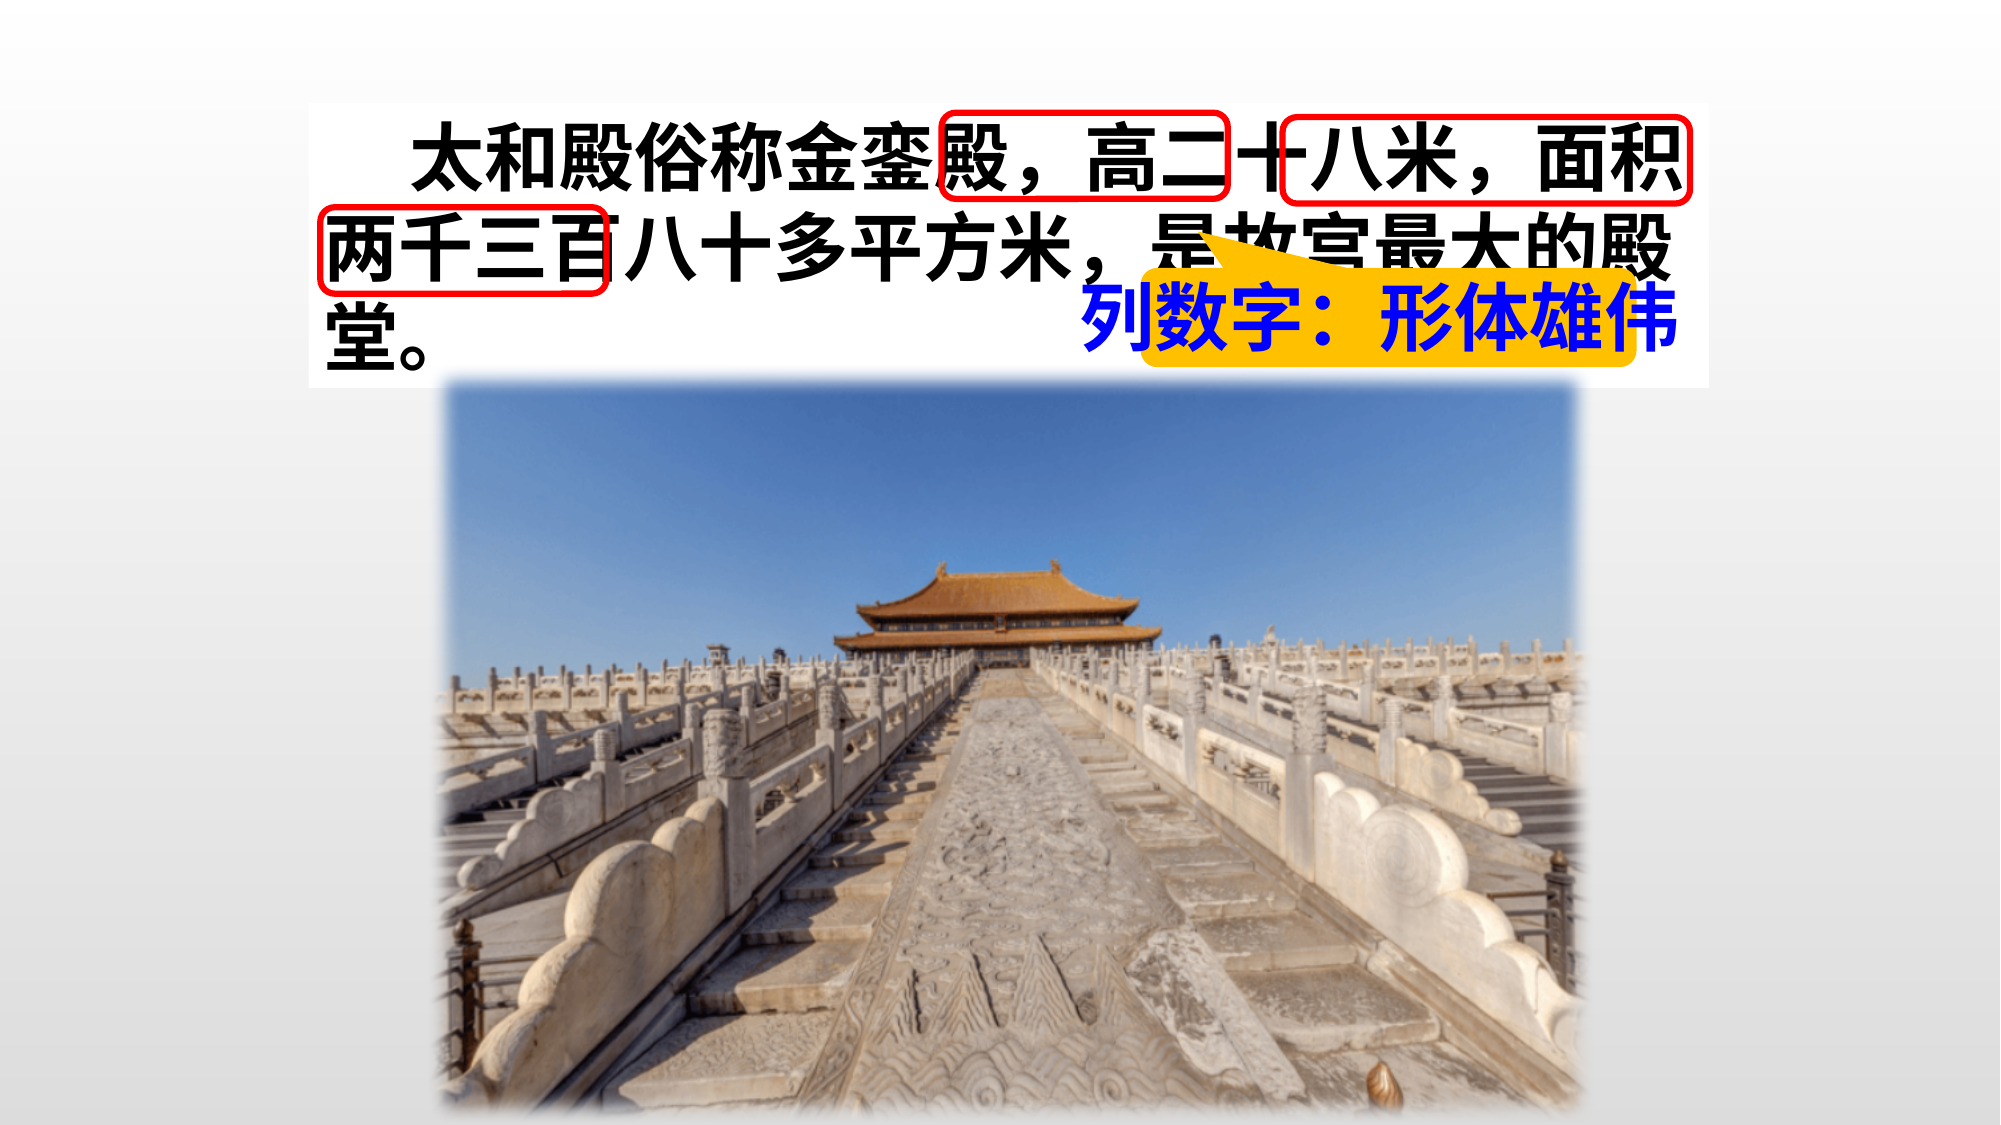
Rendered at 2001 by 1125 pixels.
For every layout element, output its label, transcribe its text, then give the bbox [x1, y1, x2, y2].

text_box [1060, 262, 1699, 369]
text_box [319, 206, 608, 295]
text_box 太和殿俗称金銮殿，高二十八米，面积两千三百八十多平方米，是故宫最大的殿堂。 [308, 103, 1709, 388]
text_box [940, 111, 1229, 200]
text_box [1281, 116, 1692, 205]
picture [428, 364, 1593, 1125]
